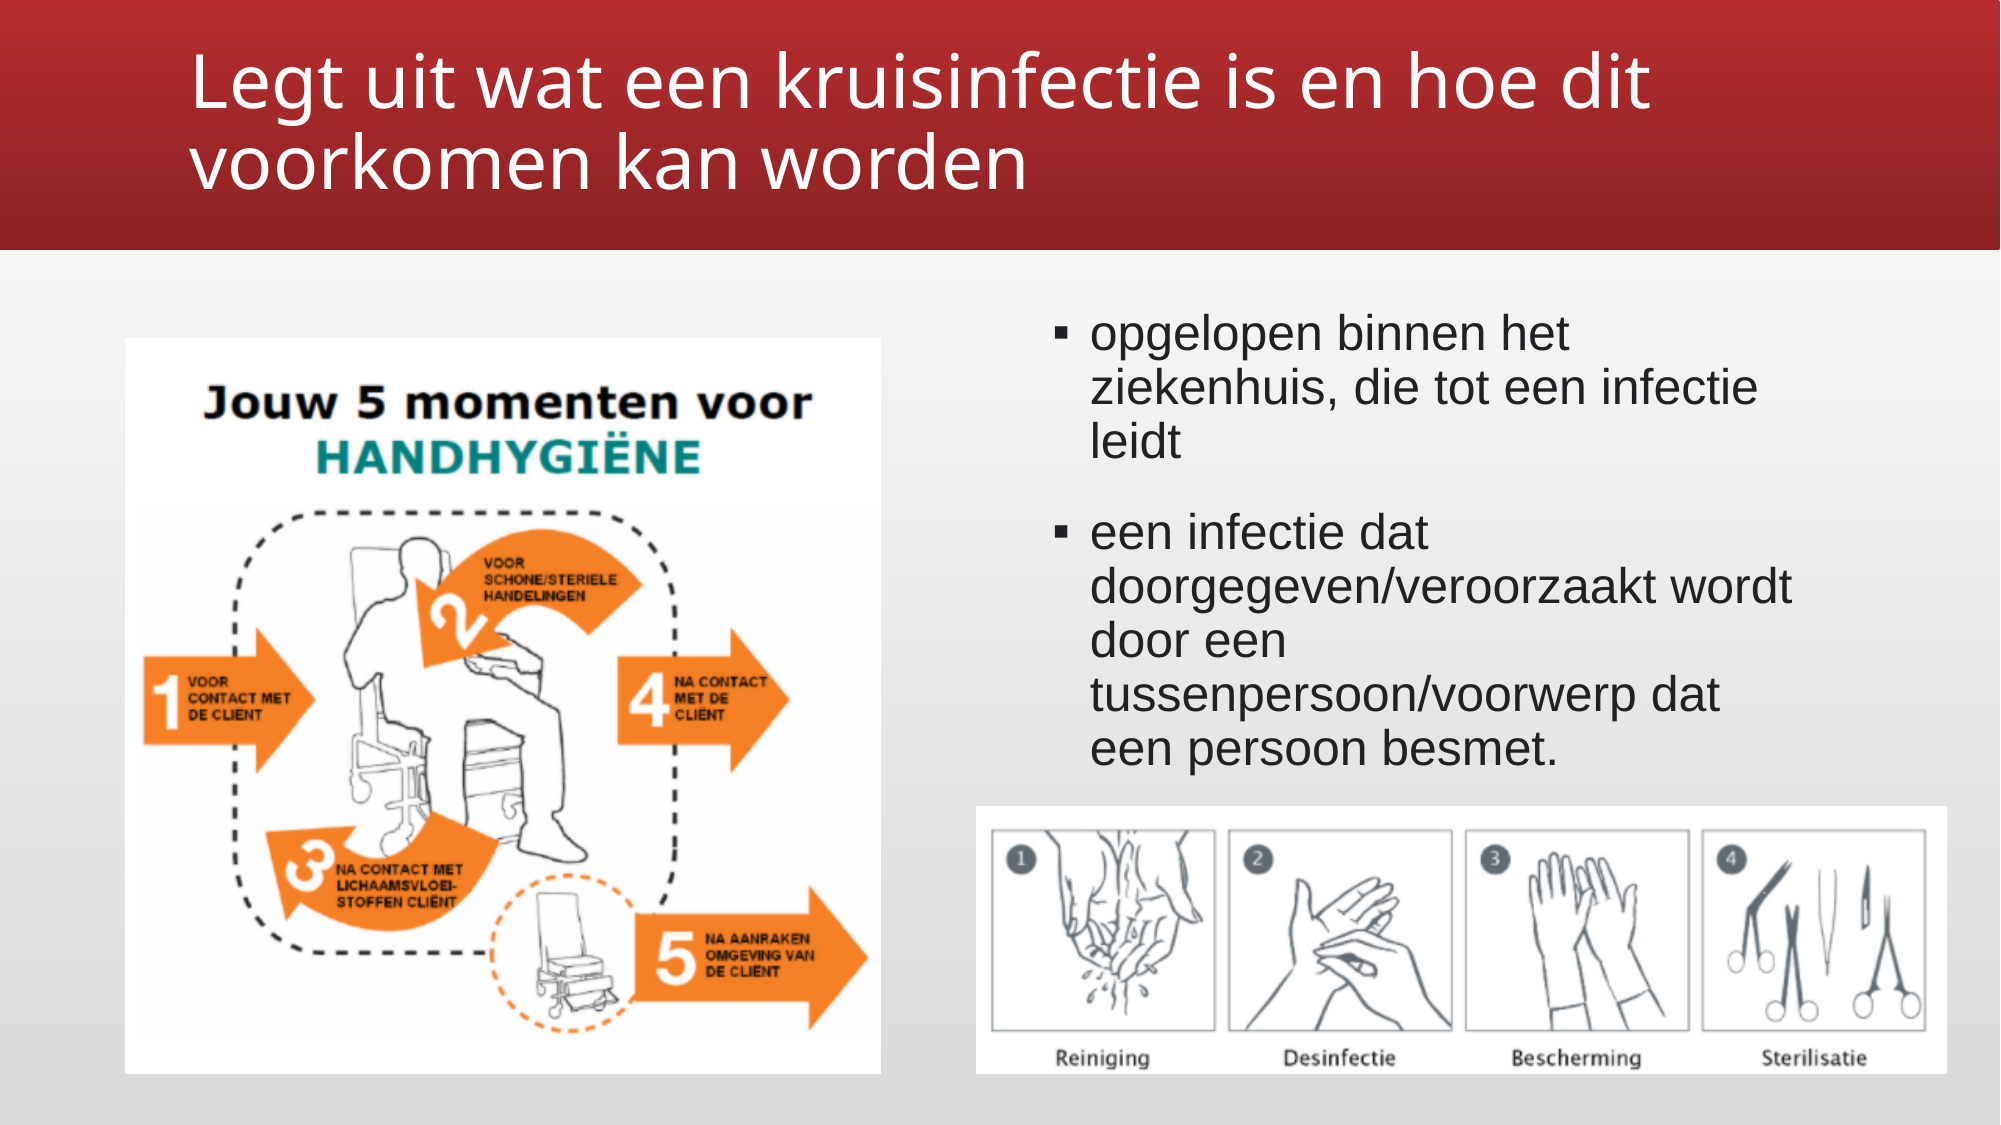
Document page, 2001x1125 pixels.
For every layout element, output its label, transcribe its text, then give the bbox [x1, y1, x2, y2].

list opgelopen binnen het ziekenhuis, die tot een infectie leidt een infectie dat doorgegeven/veroorzaakt wordt door een tussenpersoon/voorwerp dat een persoon besmet. [1037, 299, 1825, 806]
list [125, 337, 881, 1074]
title Legt uit wat een kruisinfectie is en hoe dit voorkomen kan worden [174, 16, 1825, 234]
picture [976, 806, 1947, 1074]
